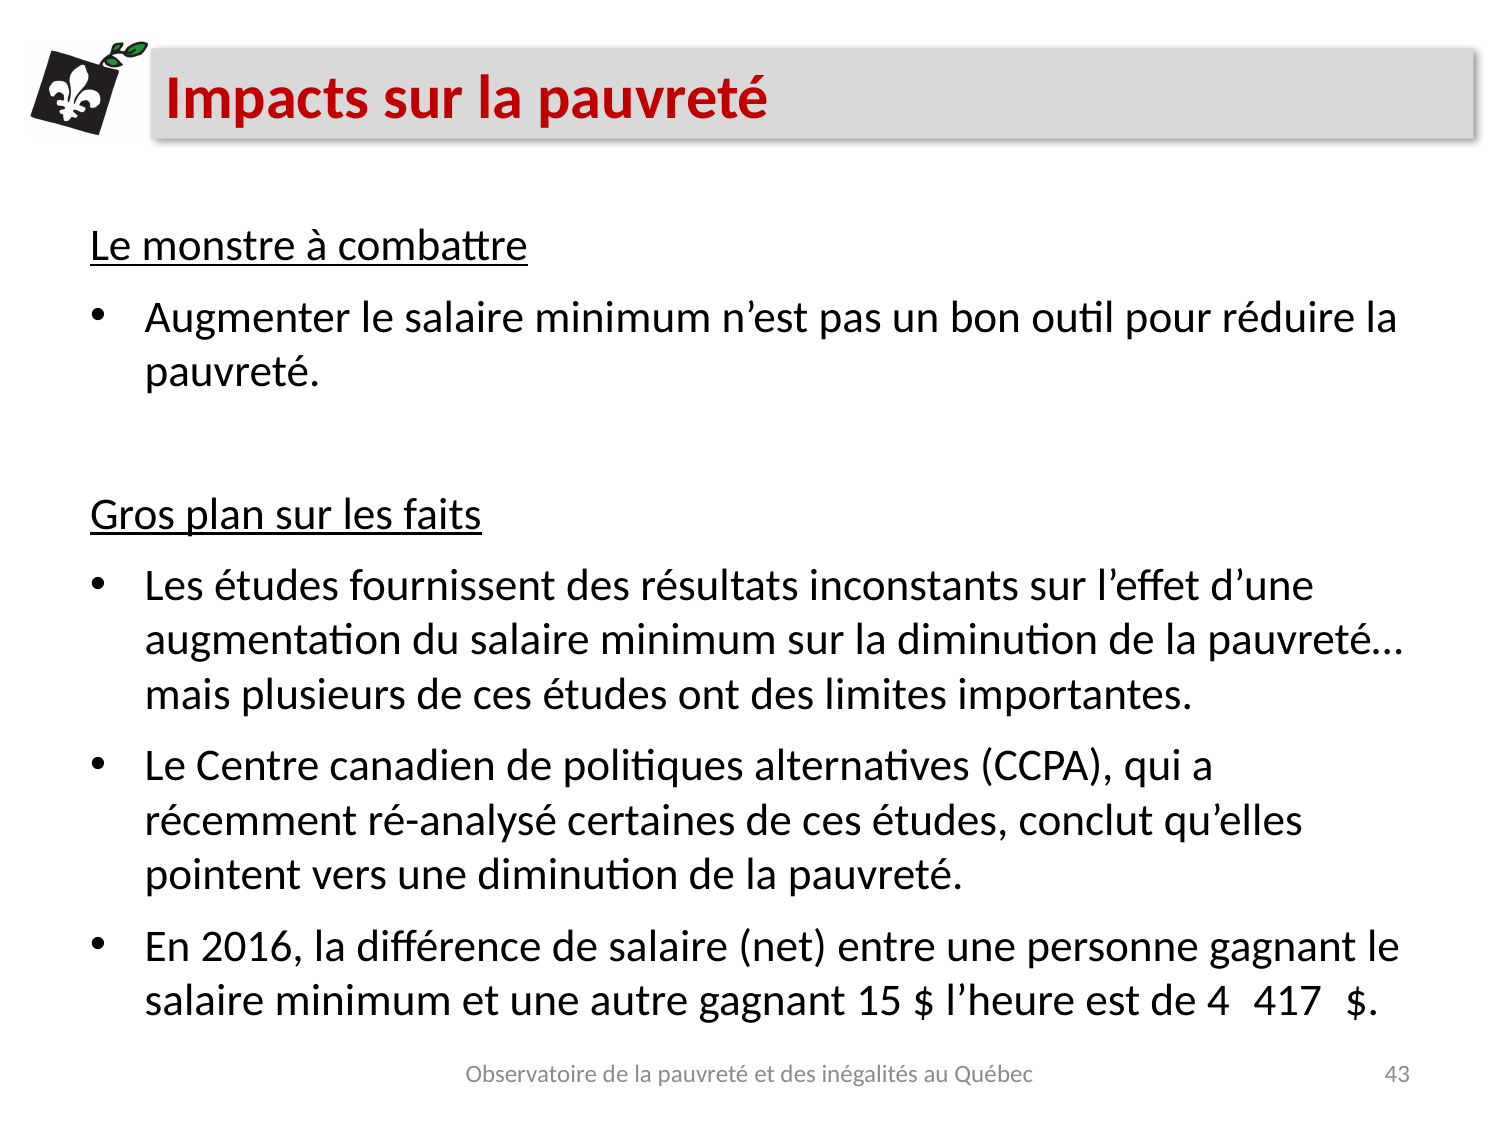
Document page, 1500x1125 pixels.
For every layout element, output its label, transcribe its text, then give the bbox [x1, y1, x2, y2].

footer Observatoire de la pauvreté et des inégalités au Québec [0, 1042, 1500, 1103]
picture [28, 38, 151, 139]
title Impacts sur la pauvreté [155, 48, 1474, 139]
list Le monstre à combattre Augmenter le salaire minimum n’est pas un bon outil pour réduire la pauvreté. Gros plan sur les faits Les études fournissent des résultats inconstants sur l’effet d’une augmentation du salaire minimum sur la diminution de la pauvreté… mais plusieurs de ces études ont des limites importantes. Le Centre canadien de politiques alternatives (CCPA), qui a récemment ré-analysé certaines de ces études, conclut qu’elles pointent vers une diminution de la pauvreté. En 2016, la différence de salaire (net) entre une personne gagnant le salaire minimum et une autre gagnant 15 $ l’heure est de 4_417_$. [75, 207, 1425, 1042]
